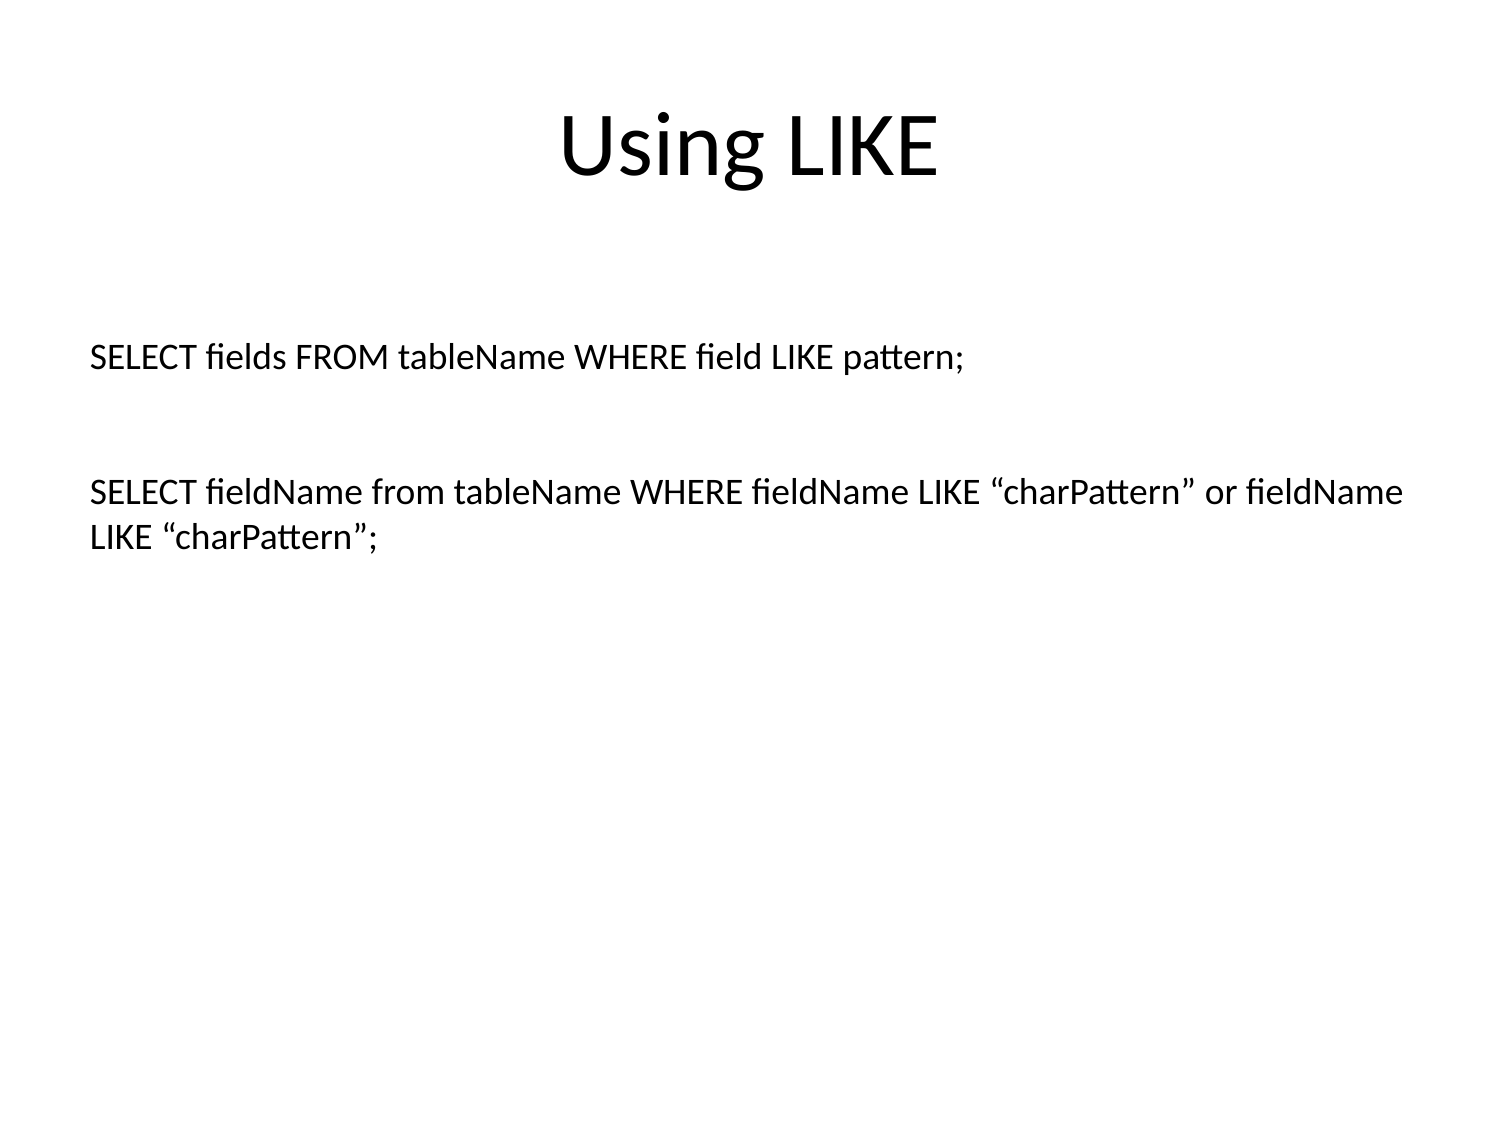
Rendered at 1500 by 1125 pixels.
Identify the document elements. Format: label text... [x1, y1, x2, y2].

title Using LIKE [75, 45, 1425, 233]
text_box SELECT fields FROM tableName WHERE field LIKE pattern; SELECT fieldName from tableName WHERE fieldName LIKE “charPattern” or fieldName LIKE “charPattern”; [74, 324, 1425, 655]
